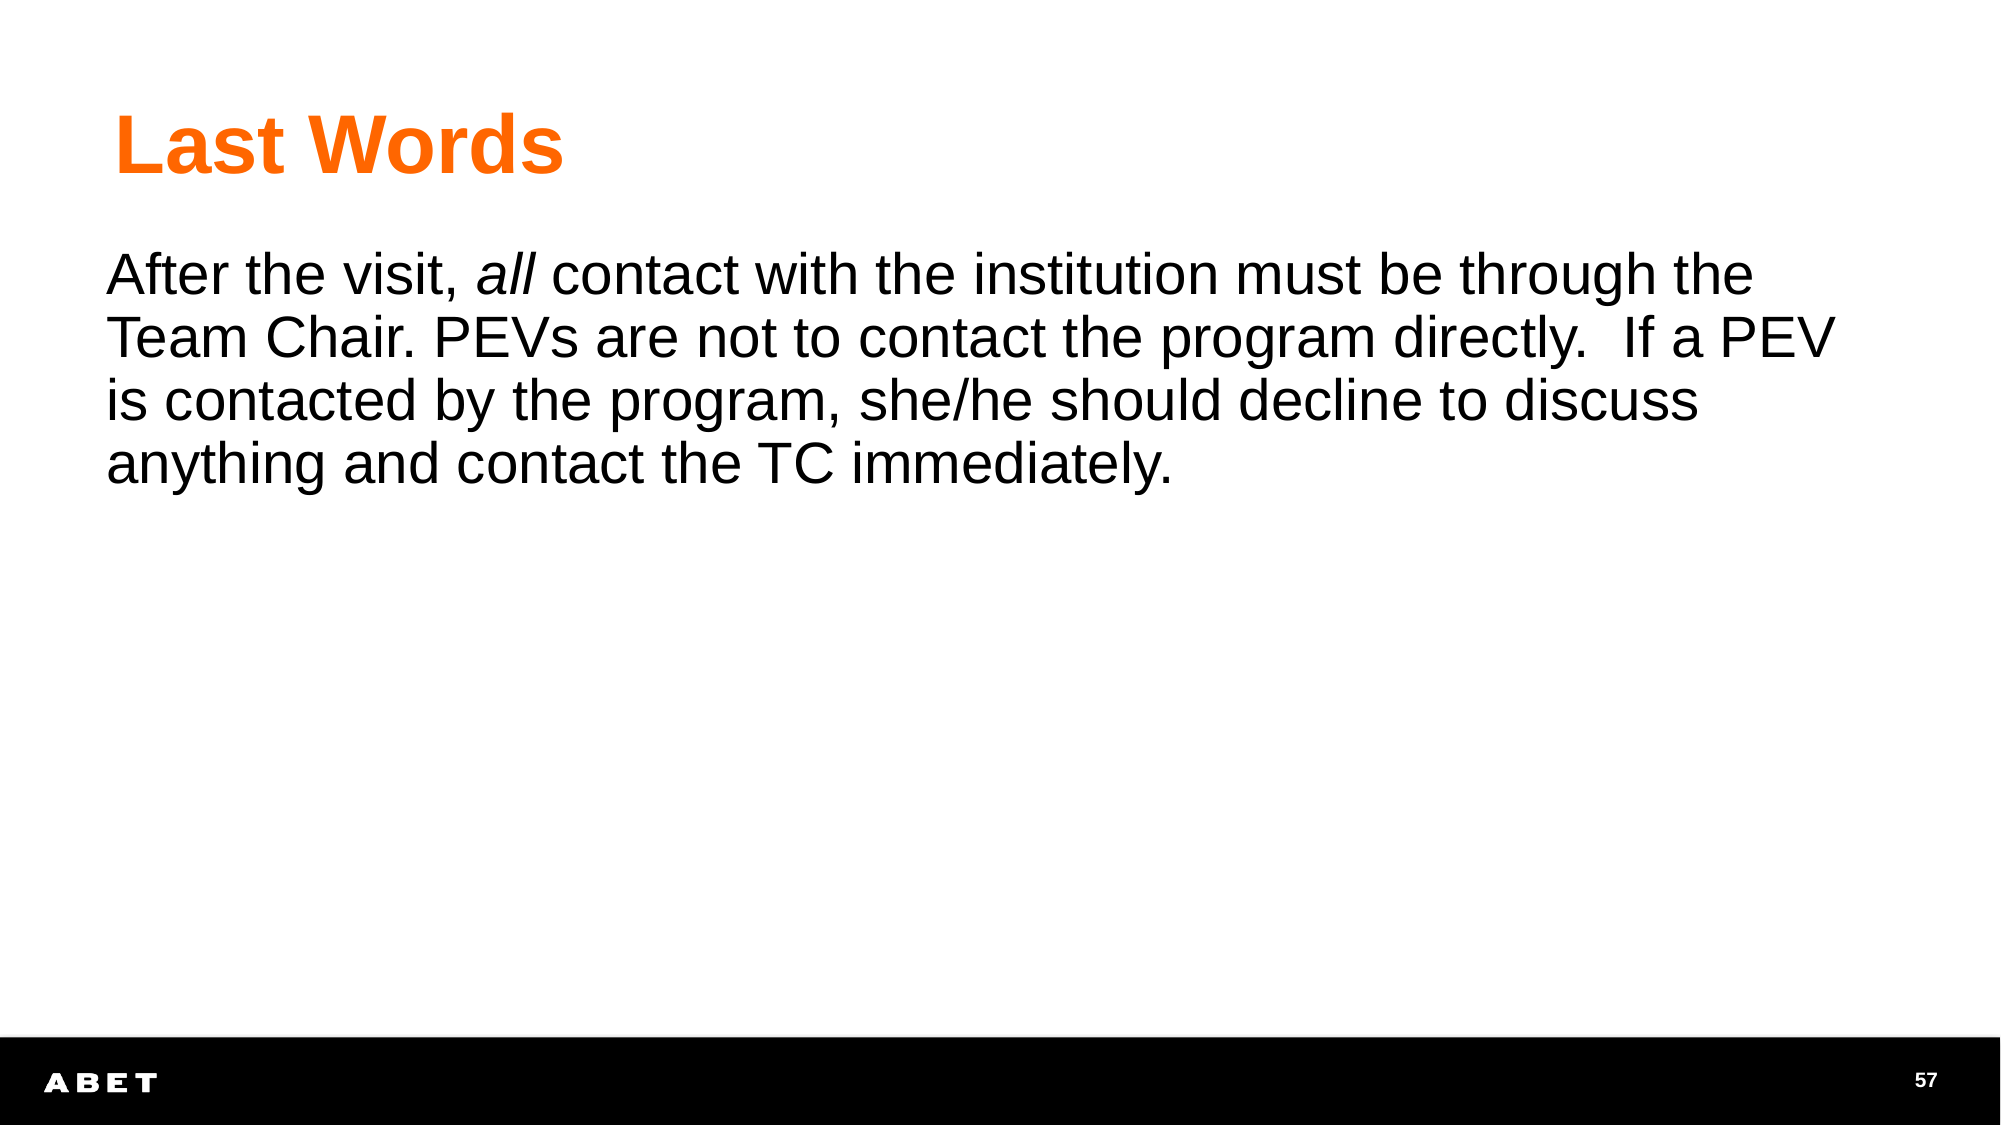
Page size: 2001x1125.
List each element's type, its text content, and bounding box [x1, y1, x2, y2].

list After the visit, all contact with the institution must be through the Team Chair. PEVs are not to contact the program directly. If a PEV is contacted by the program, she/he should decline to discuss anything and contact the TC immediately. [85, 236, 1900, 708]
picture [16, 1052, 184, 1113]
title Last Words [99, 82, 1900, 213]
